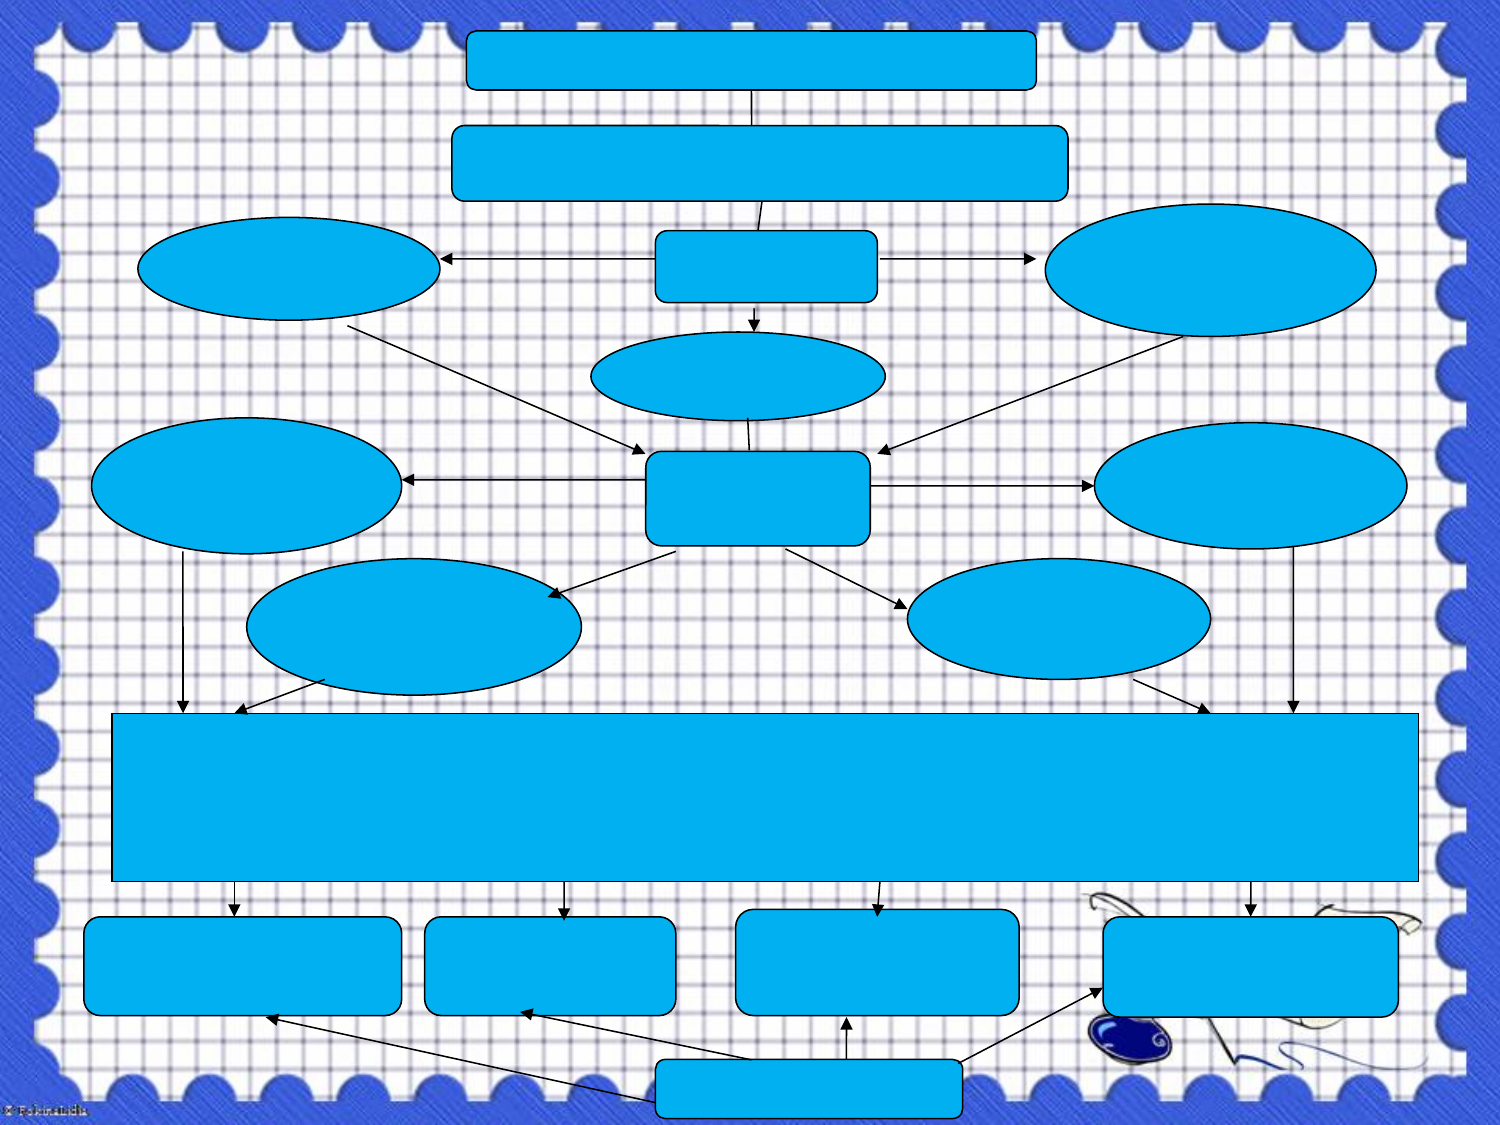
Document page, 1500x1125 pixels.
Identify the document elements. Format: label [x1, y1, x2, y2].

text_box [466, 30, 1037, 91]
text_box [228, 881, 241, 917]
text_box [451, 125, 1069, 202]
picture [0, 0, 1500, 1125]
text_box [520, 1008, 752, 1060]
text_box [840, 1017, 853, 1060]
text_box [735, 909, 1020, 1016]
text_box [907, 558, 1211, 680]
text_box [439, 252, 656, 266]
text_box [547, 551, 676, 599]
text_box [655, 230, 878, 303]
text_box [1287, 545, 1300, 714]
text_box [747, 308, 761, 333]
text_box [645, 451, 871, 546]
text_box [590, 332, 886, 421]
text_box [176, 551, 190, 714]
text_box [137, 217, 440, 321]
text_box [83, 916, 402, 1016]
text_box [655, 1059, 963, 1119]
text_box [1244, 881, 1257, 917]
text_box [785, 548, 908, 610]
text_box [91, 417, 402, 554]
text_box [246, 558, 582, 696]
text_box [265, 1013, 656, 1103]
text_box [1094, 422, 1407, 549]
text_box [347, 325, 646, 455]
text_box [879, 252, 1037, 266]
text_box [871, 881, 885, 917]
text_box [112, 713, 1419, 882]
text_box [234, 679, 325, 715]
text_box [1103, 916, 1399, 1018]
text_box [877, 336, 1184, 456]
text_box [424, 916, 676, 1016]
text_box [1045, 204, 1377, 337]
text_box [870, 479, 1095, 493]
text_box [1133, 679, 1211, 714]
text_box [557, 881, 571, 921]
text_box [401, 473, 646, 487]
text_box [958, 987, 1103, 1064]
